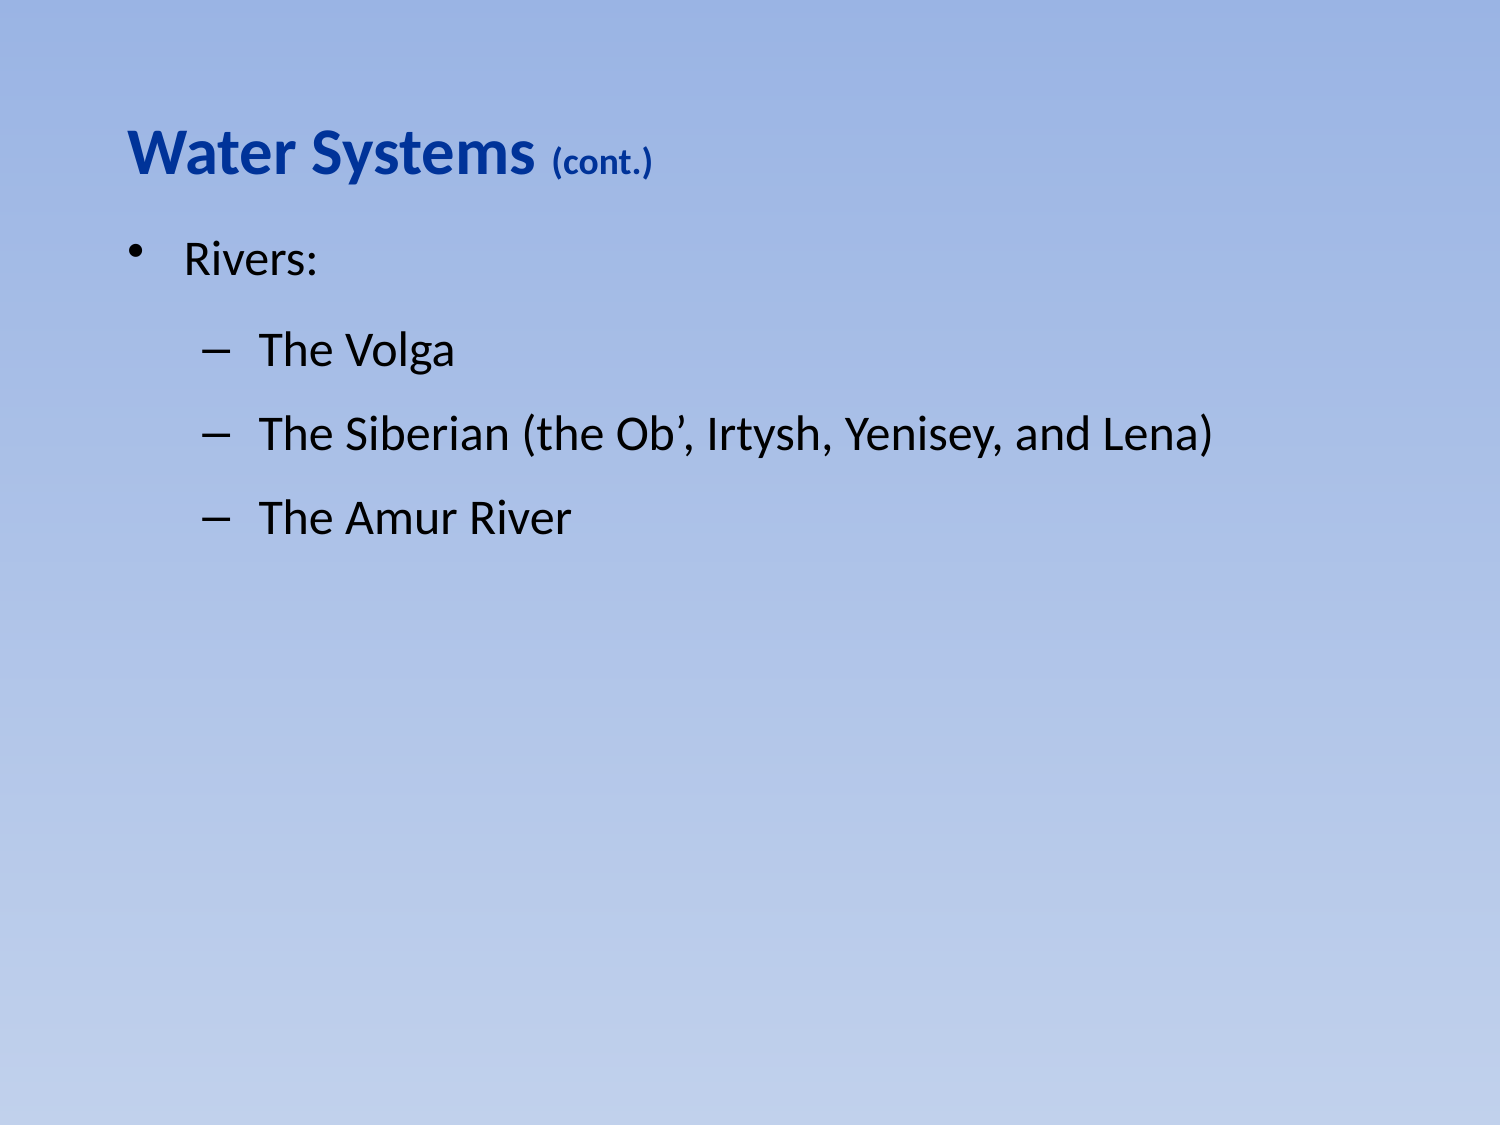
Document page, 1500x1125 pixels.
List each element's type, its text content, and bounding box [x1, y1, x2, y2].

text_box Water Systems (cont.) [112, 109, 1388, 196]
text_box Rivers: [112, 224, 1313, 294]
text_box The Volga The Siberian (the Ob’, Irtysh, Yenisey, and Lena) The Amur River [112, 315, 1393, 553]
